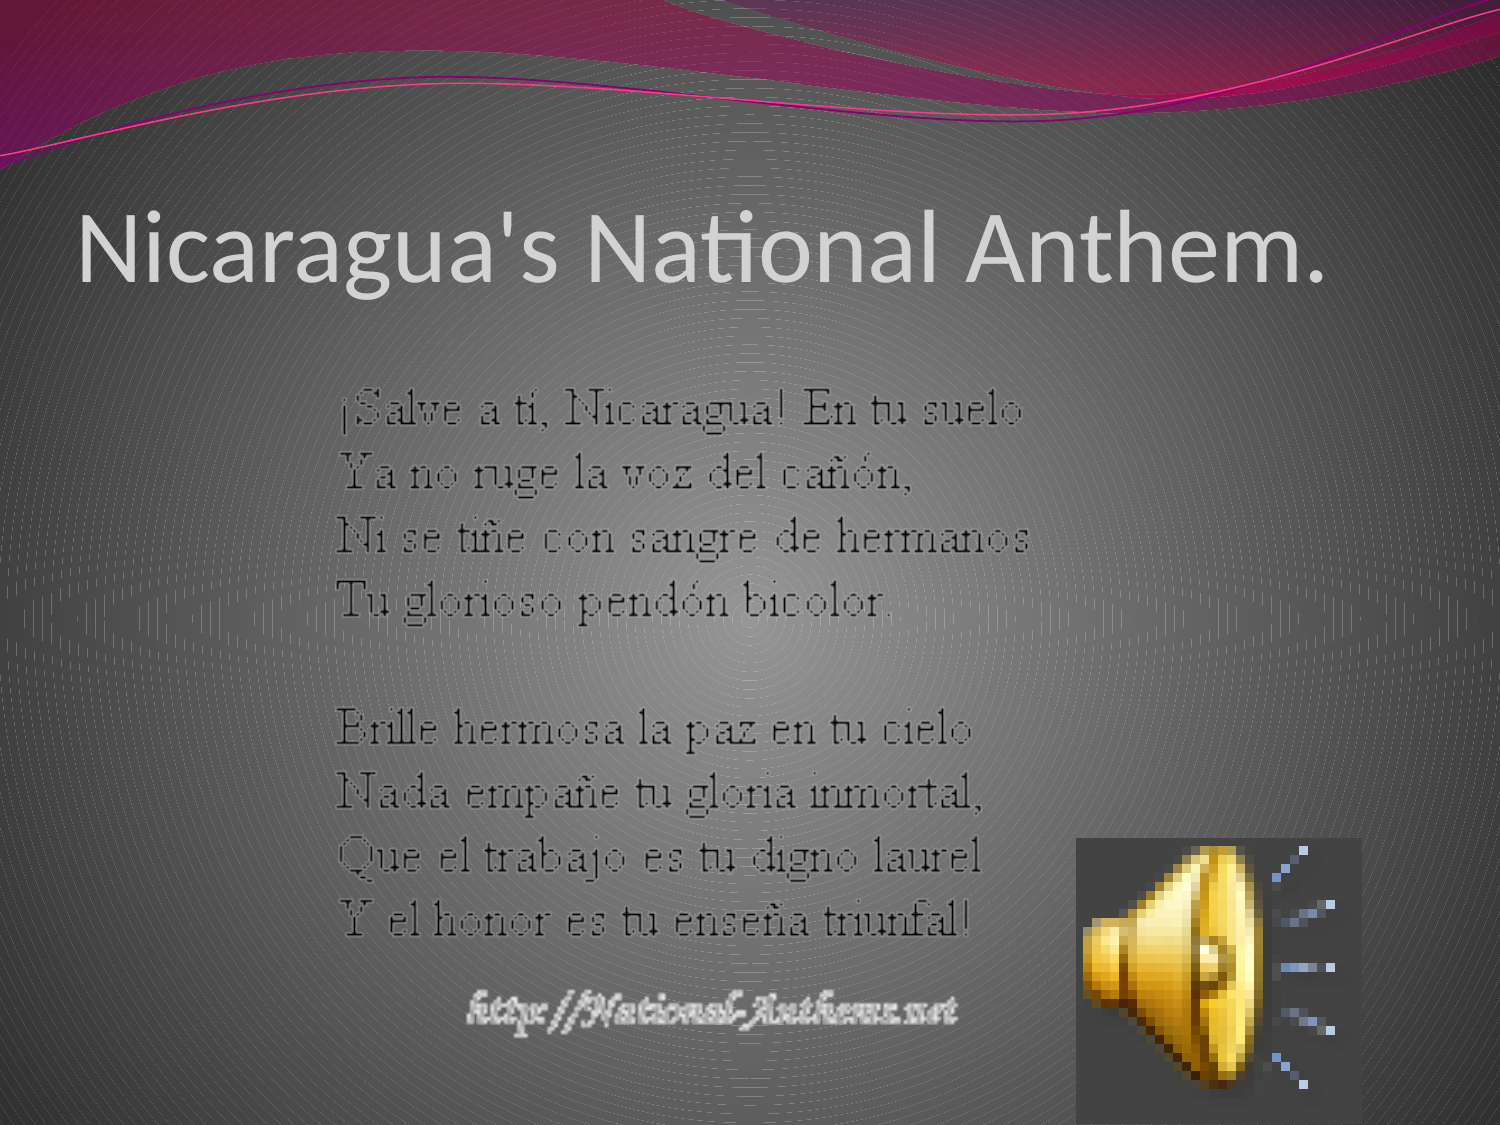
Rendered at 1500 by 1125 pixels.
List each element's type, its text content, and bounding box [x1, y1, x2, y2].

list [269, 312, 1288, 1109]
picture [1074, 837, 1363, 1125]
title Nicaragua's National Anthem. [75, 115, 1425, 303]
